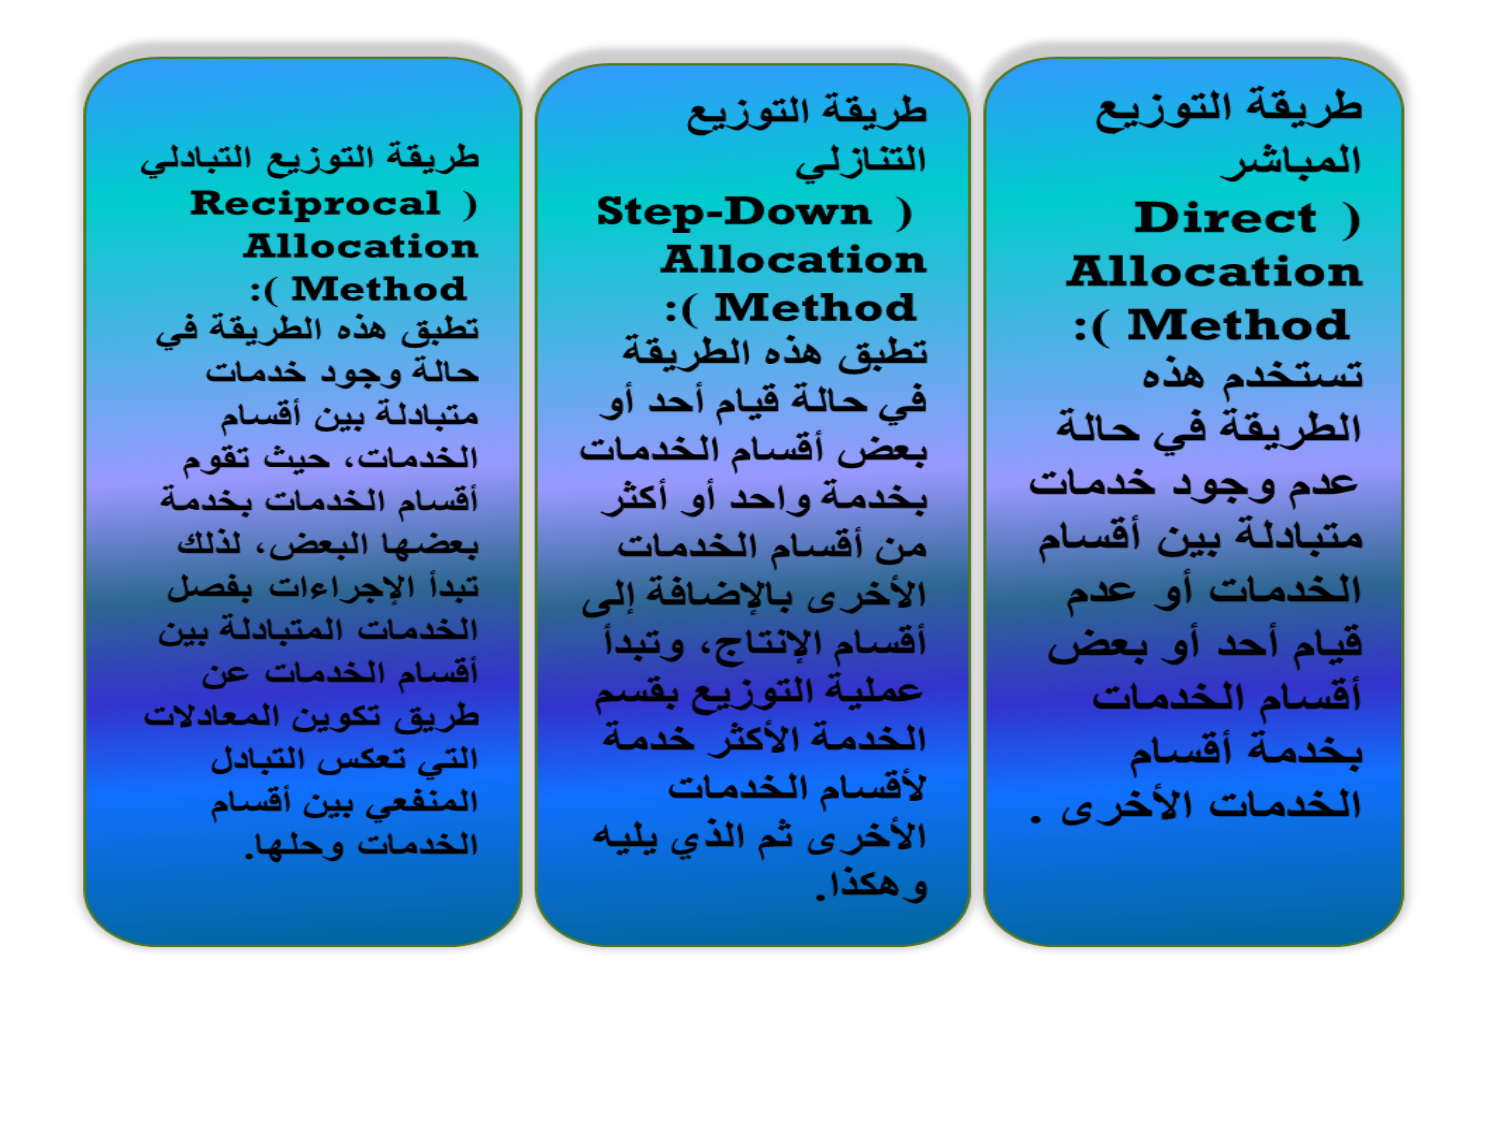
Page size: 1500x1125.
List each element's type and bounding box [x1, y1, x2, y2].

picture [64, 30, 1424, 961]
